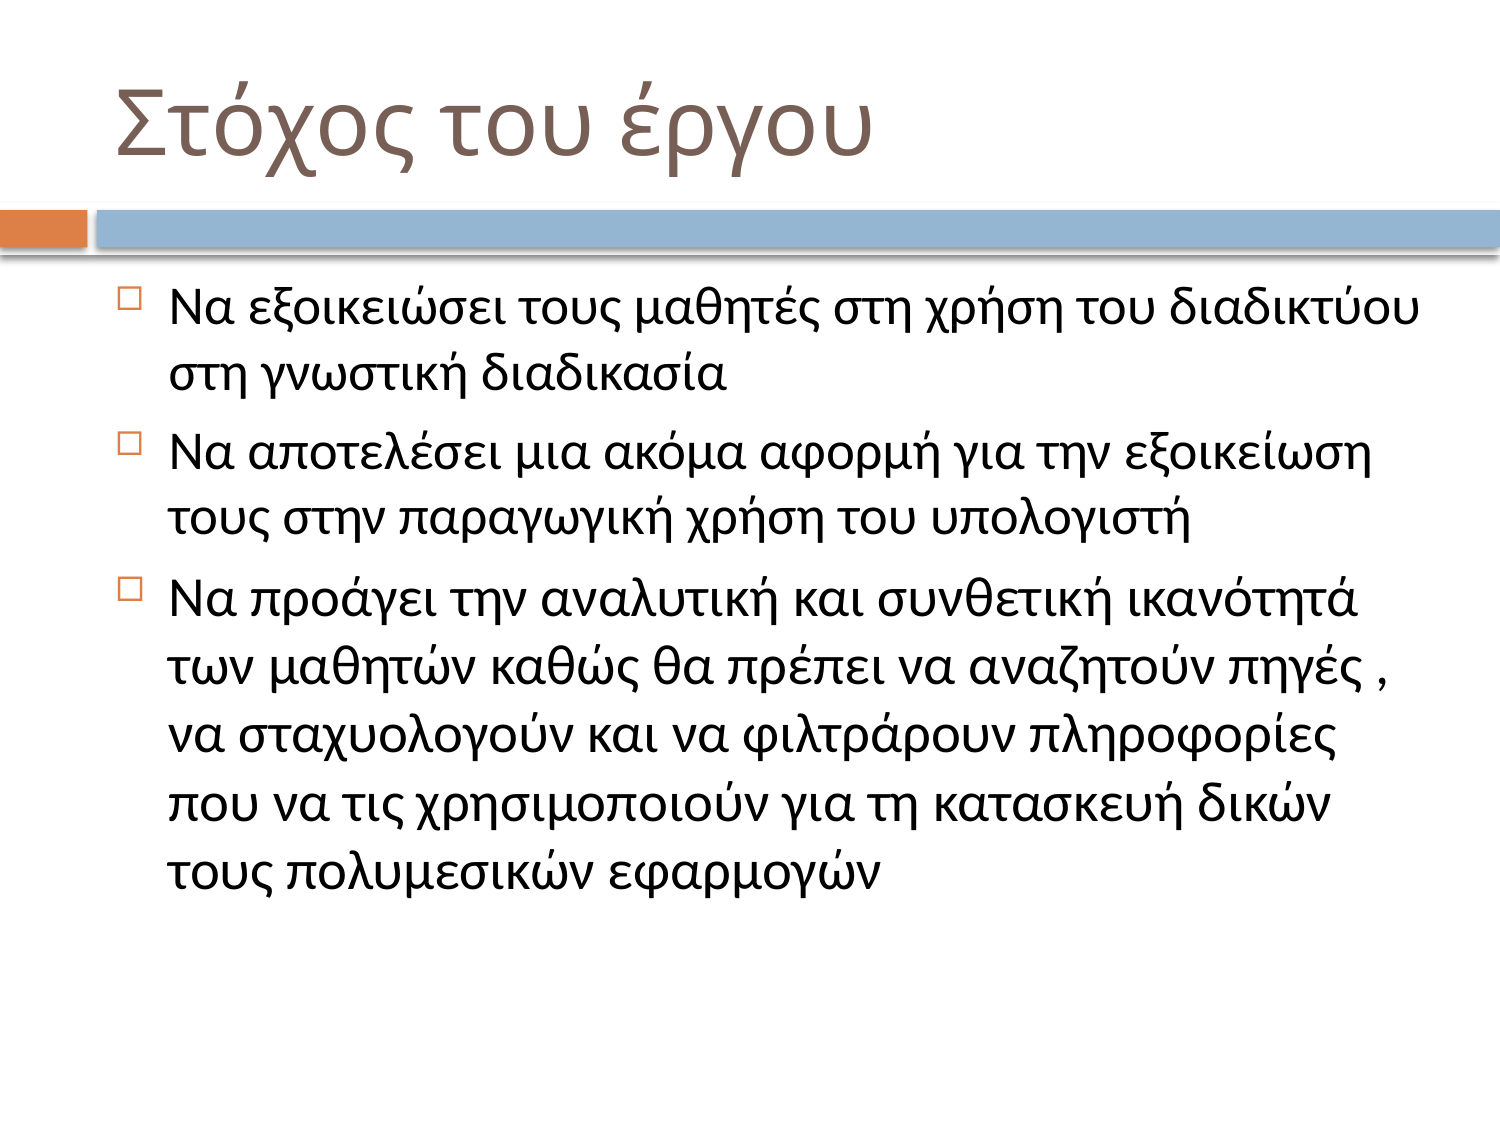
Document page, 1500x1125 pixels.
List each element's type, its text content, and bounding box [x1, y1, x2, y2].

title Στόχος του έργου [100, 37, 1438, 200]
list Να εξοικειώσει τους μαθητές στη χρήση του διαδικτύου στη γνωστική διαδικασία Να αποτελέσει μια ακόμα αφορμή για την εξοικείωση τους στην παραγωγική χρήση του υπολογιστή Να προάγει την αναλυτική και συνθετική ικανότητά των μαθητών καθώς θα πρέπει να αναζητούν πηγές , να σταχυολογούν και να φιλτράρουν πληροφορίες που να τις χρησιμοποιούν για τη κατασκευή δικών τους πολυμεσικών εφαρμογών [100, 262, 1438, 1000]
